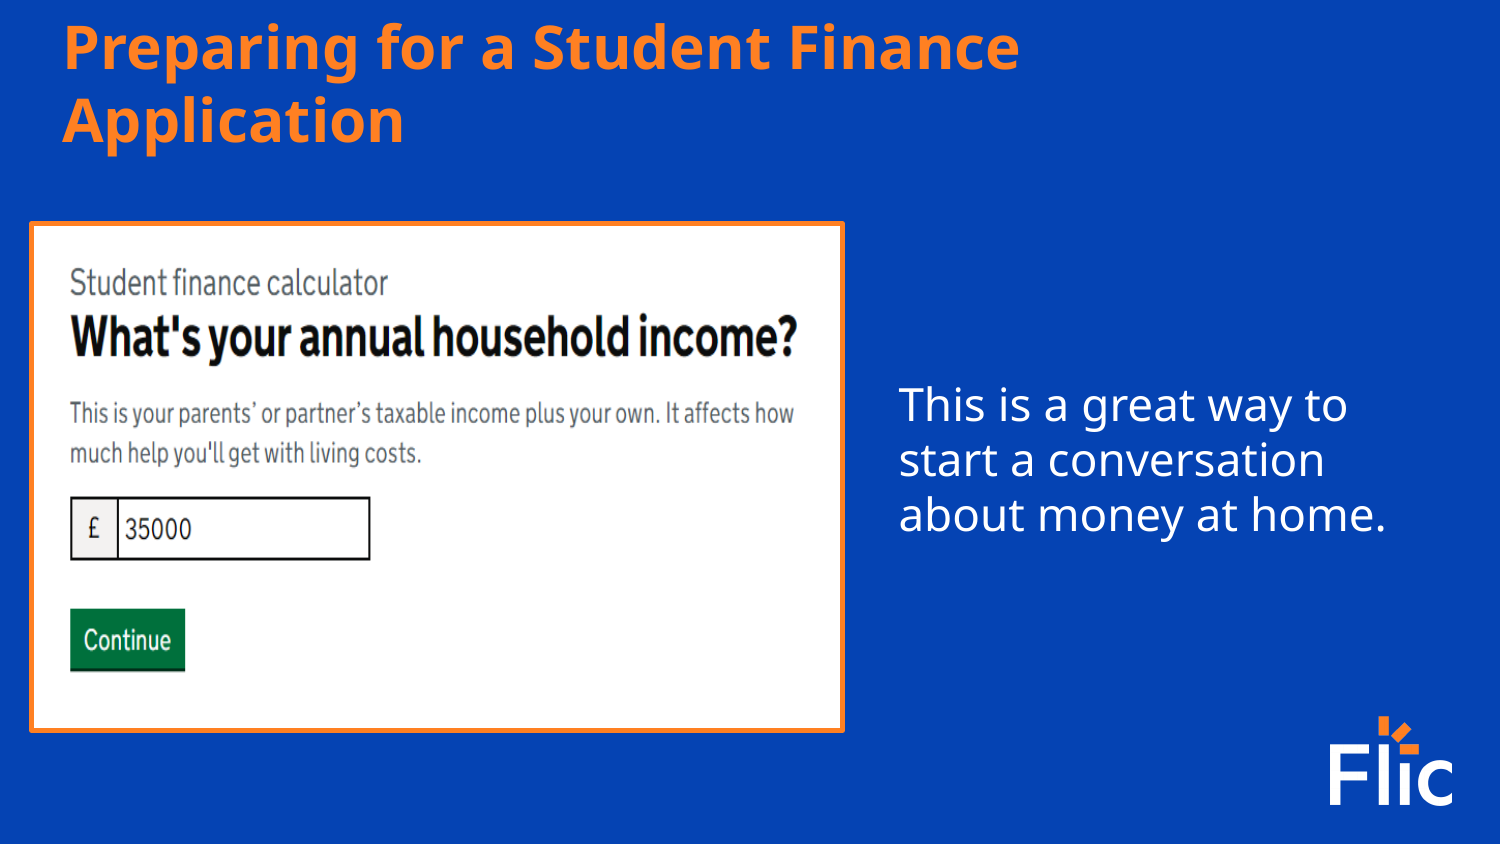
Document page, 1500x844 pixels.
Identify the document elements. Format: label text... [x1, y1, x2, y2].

text_box This is a great way to start a conversation about money at home. [883, 360, 1463, 556]
title Preparing for a Student Finance Application [47, 39, 1336, 125]
picture [33, 225, 841, 729]
picture [1330, 716, 1452, 806]
